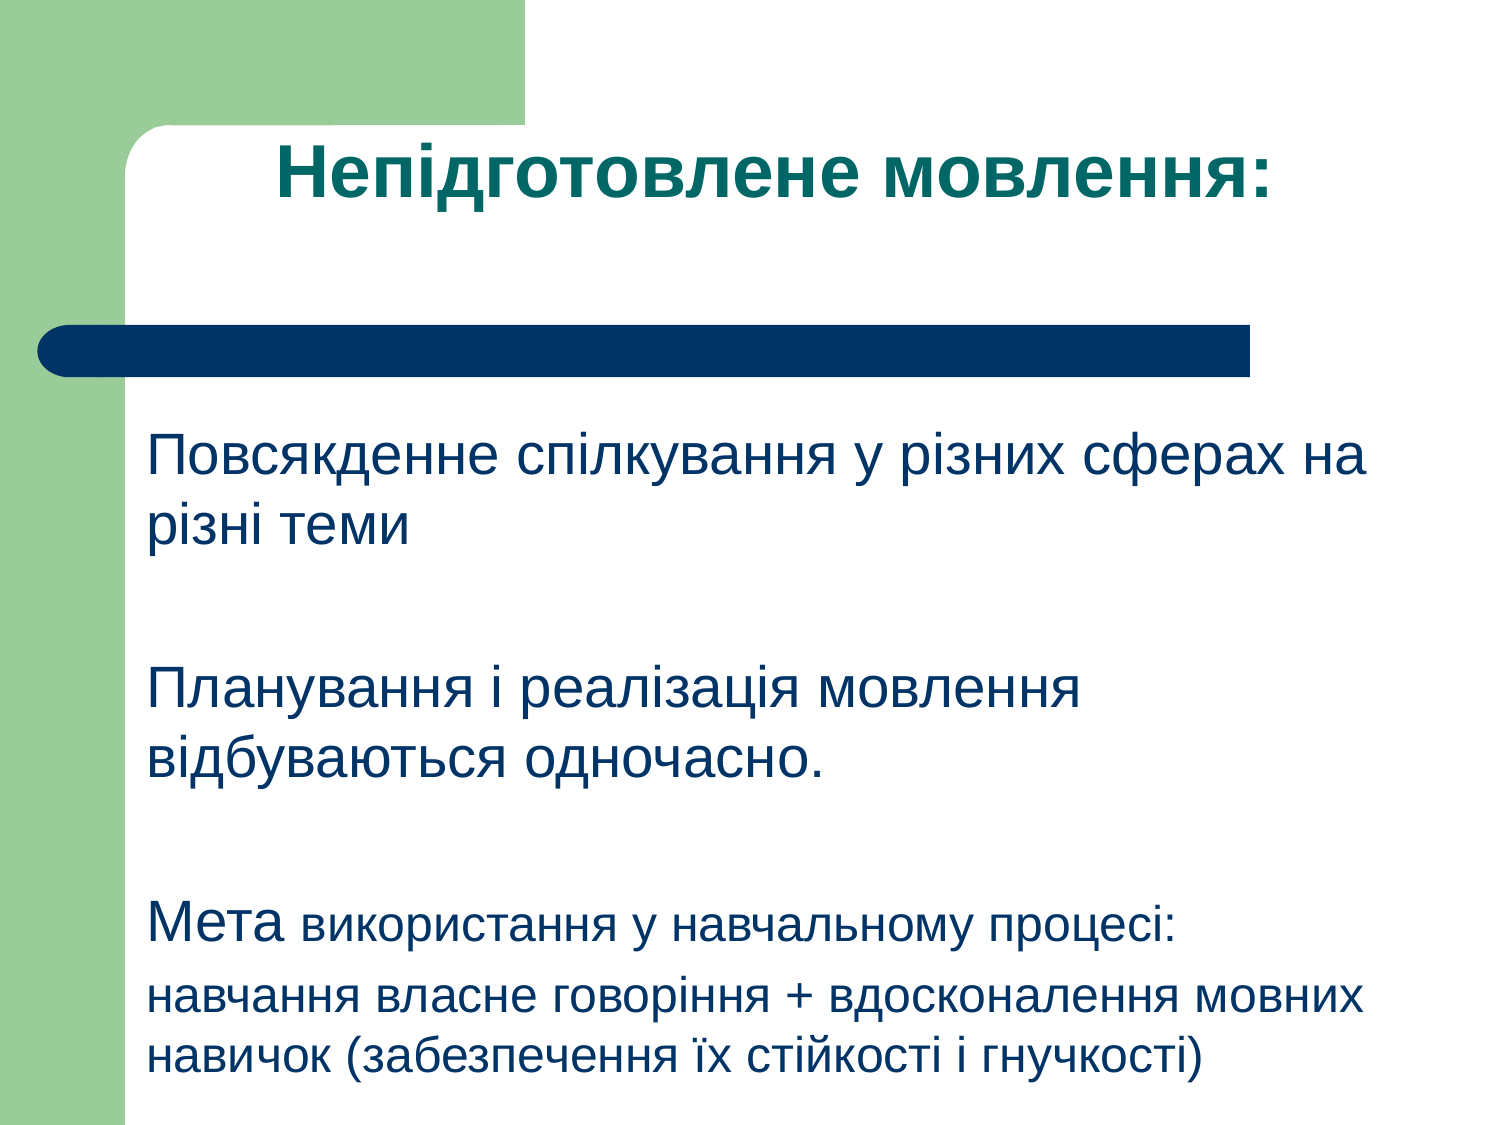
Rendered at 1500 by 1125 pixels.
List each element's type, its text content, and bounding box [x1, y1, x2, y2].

list Повсякденне спілкування у різних сферах на різні теми Планування і реалізація мовлення відбуваються одночасно. Мета використання у навчальному процесі: навчання власне говоріння + вдосконалення мовних навичок (забезпечення їх стійкості і гнучкості) [75, 408, 1425, 1100]
title Непідготовлене мовлення: [125, 125, 1425, 313]
